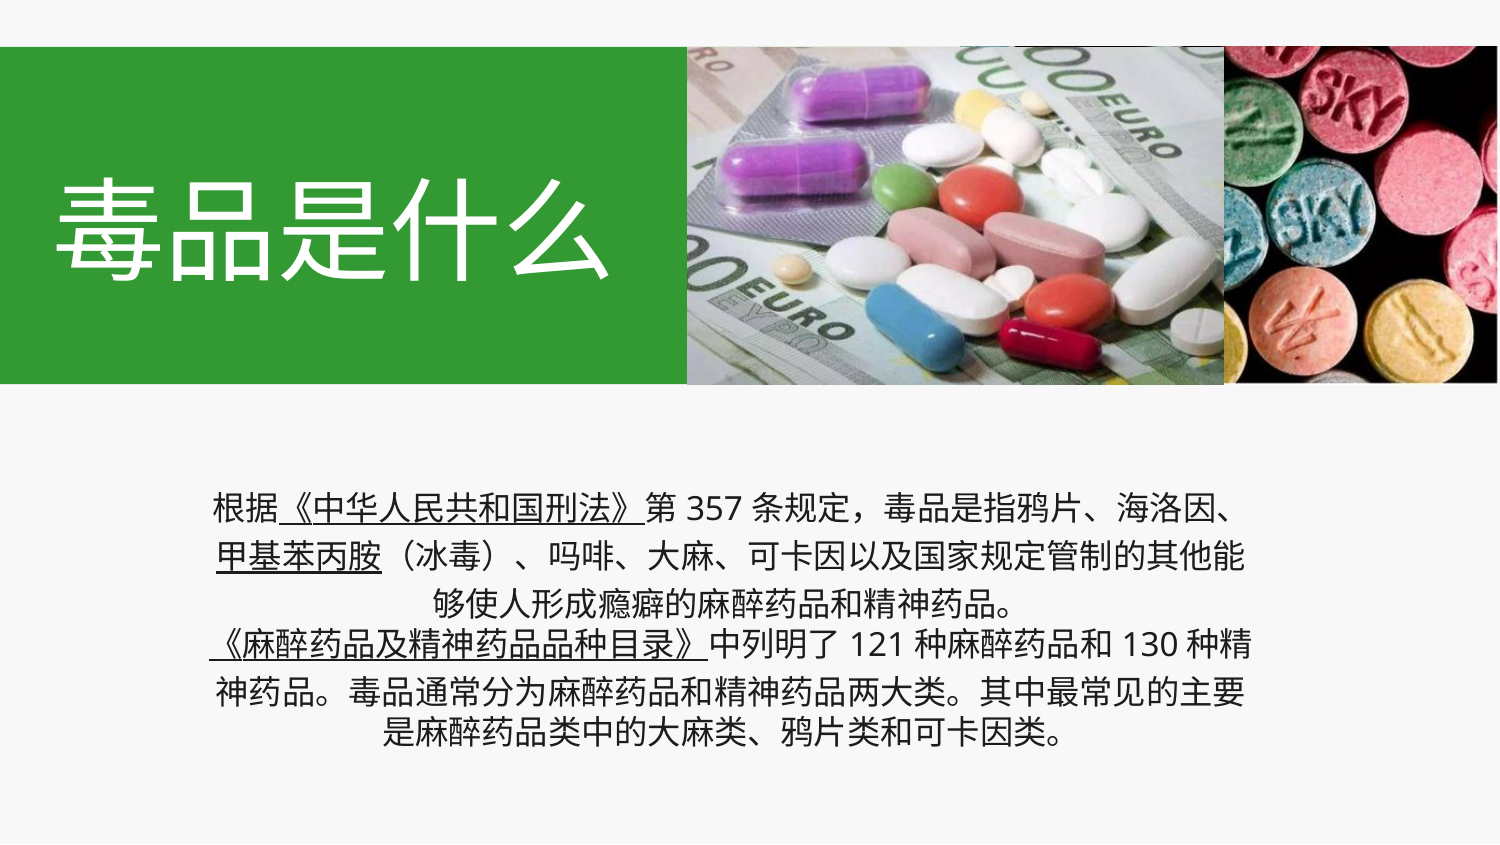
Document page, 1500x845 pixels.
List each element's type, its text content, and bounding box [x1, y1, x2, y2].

text_box 毒品是什么 [37, 84, 663, 302]
text_box 根据《中华人民共和国刑法》第357条规定，毒品是指鸦片、海洛因、甲基苯丙胺（冰毒）、吗啡、大麻、可卡因以及国家规定管制的其他能够使人形成瘾癖的麻醉药品和精神药品。 《麻醉药品及精神药品品种目录》中列明了121种麻醉药品和130种精神药品。毒品通常分为麻醉药品和精神药品两大类。其中最常见的主要是麻醉药品类中的大麻类、鸦片类和可卡因类。 [187, 479, 1275, 759]
picture [687, 46, 1499, 386]
text_box [0, 46, 686, 385]
